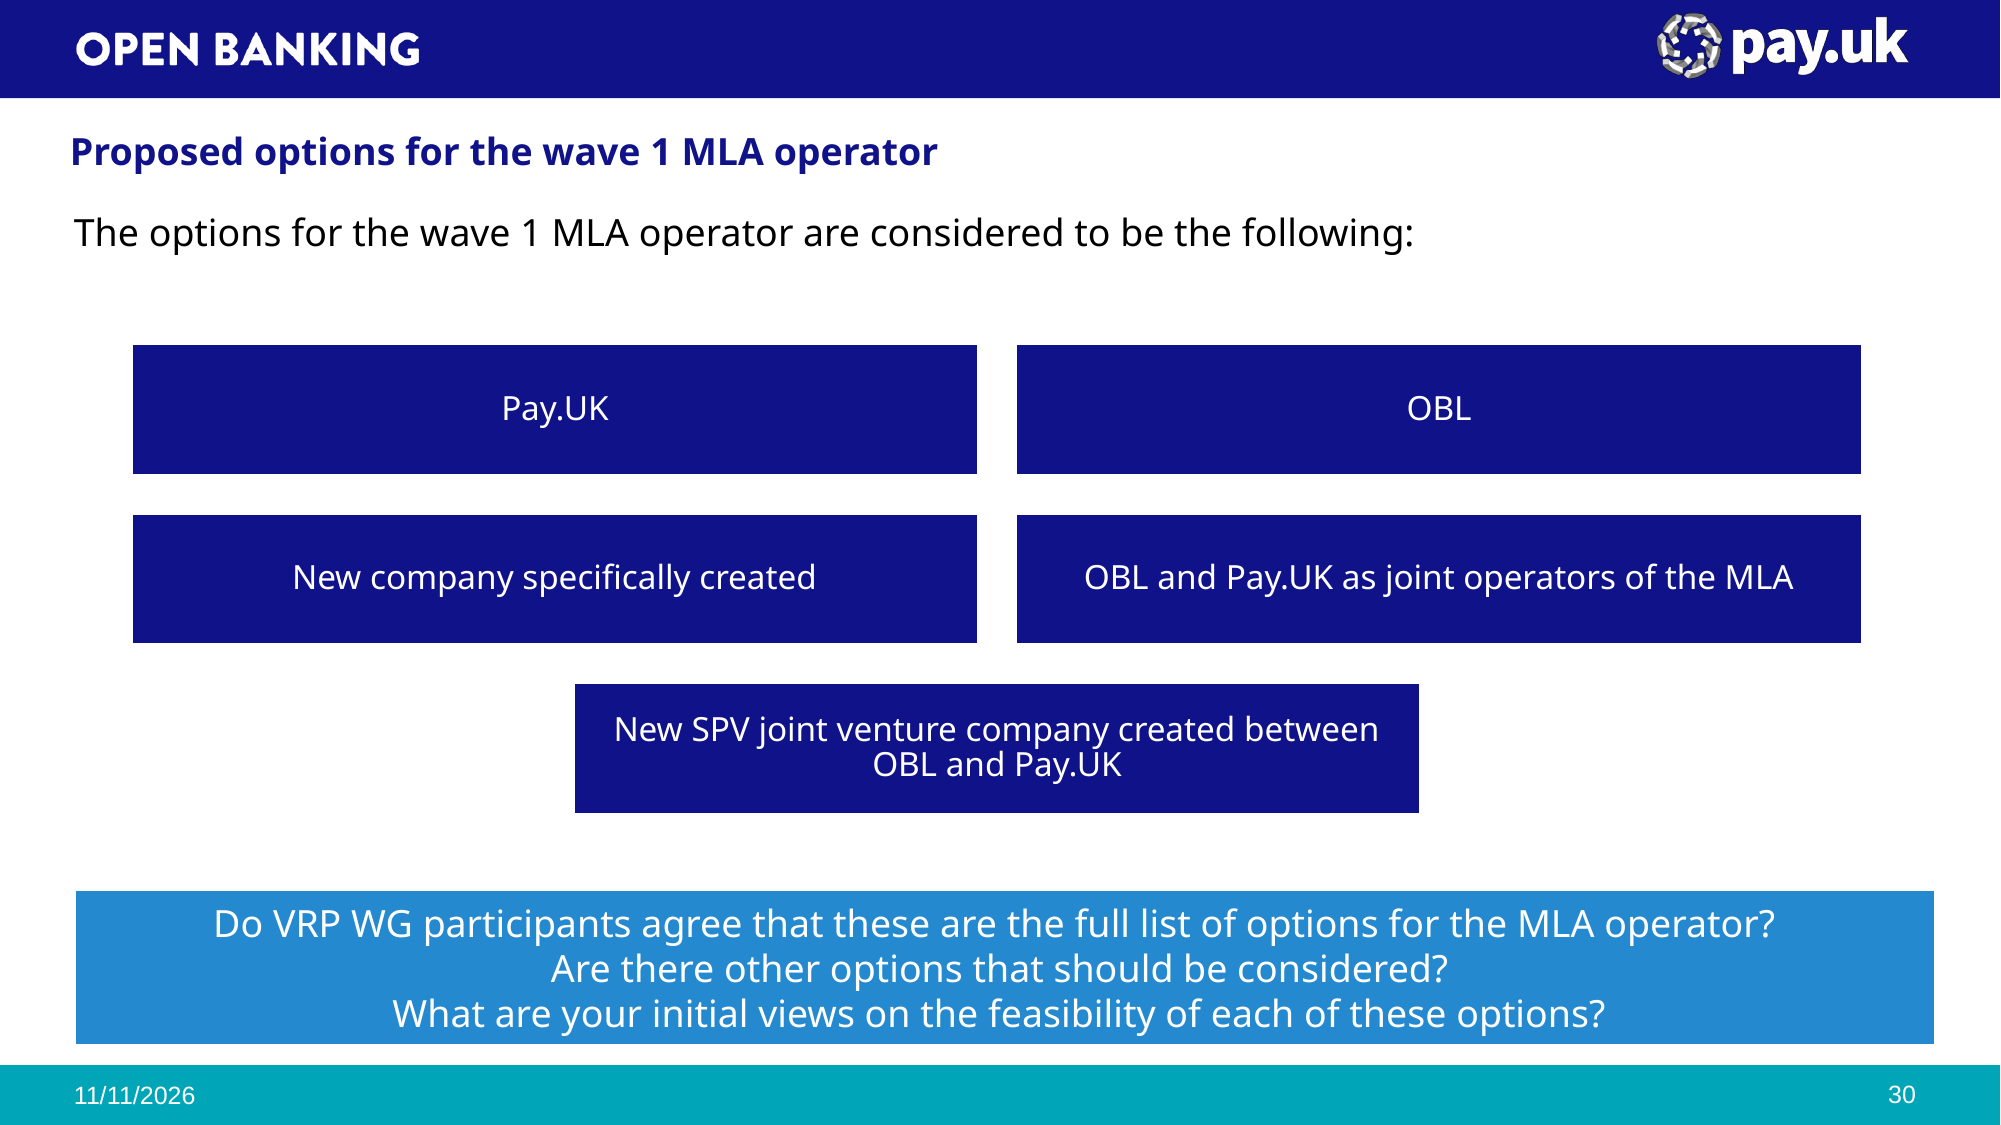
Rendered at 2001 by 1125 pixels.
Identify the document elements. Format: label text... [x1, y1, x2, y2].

title Proposed options for the wave 1 MLA operator [54, 125, 1629, 207]
picture [43, 0, 452, 99]
picture [1647, 0, 1917, 85]
footer [662, 1064, 1338, 1124]
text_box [131, 287, 1863, 871]
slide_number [59, 1065, 509, 1125]
slide_number 30 [1412, 1064, 1932, 1124]
text_box Do VRP WG participants agree that these are the full list of options for the MLA operator? Are there other options that should be considered? What are your initial views on the feasibility of each of these options? [73, 888, 1937, 1047]
list The options for the wave 1 MLA operator are considered to be the following: [59, 206, 1936, 289]
